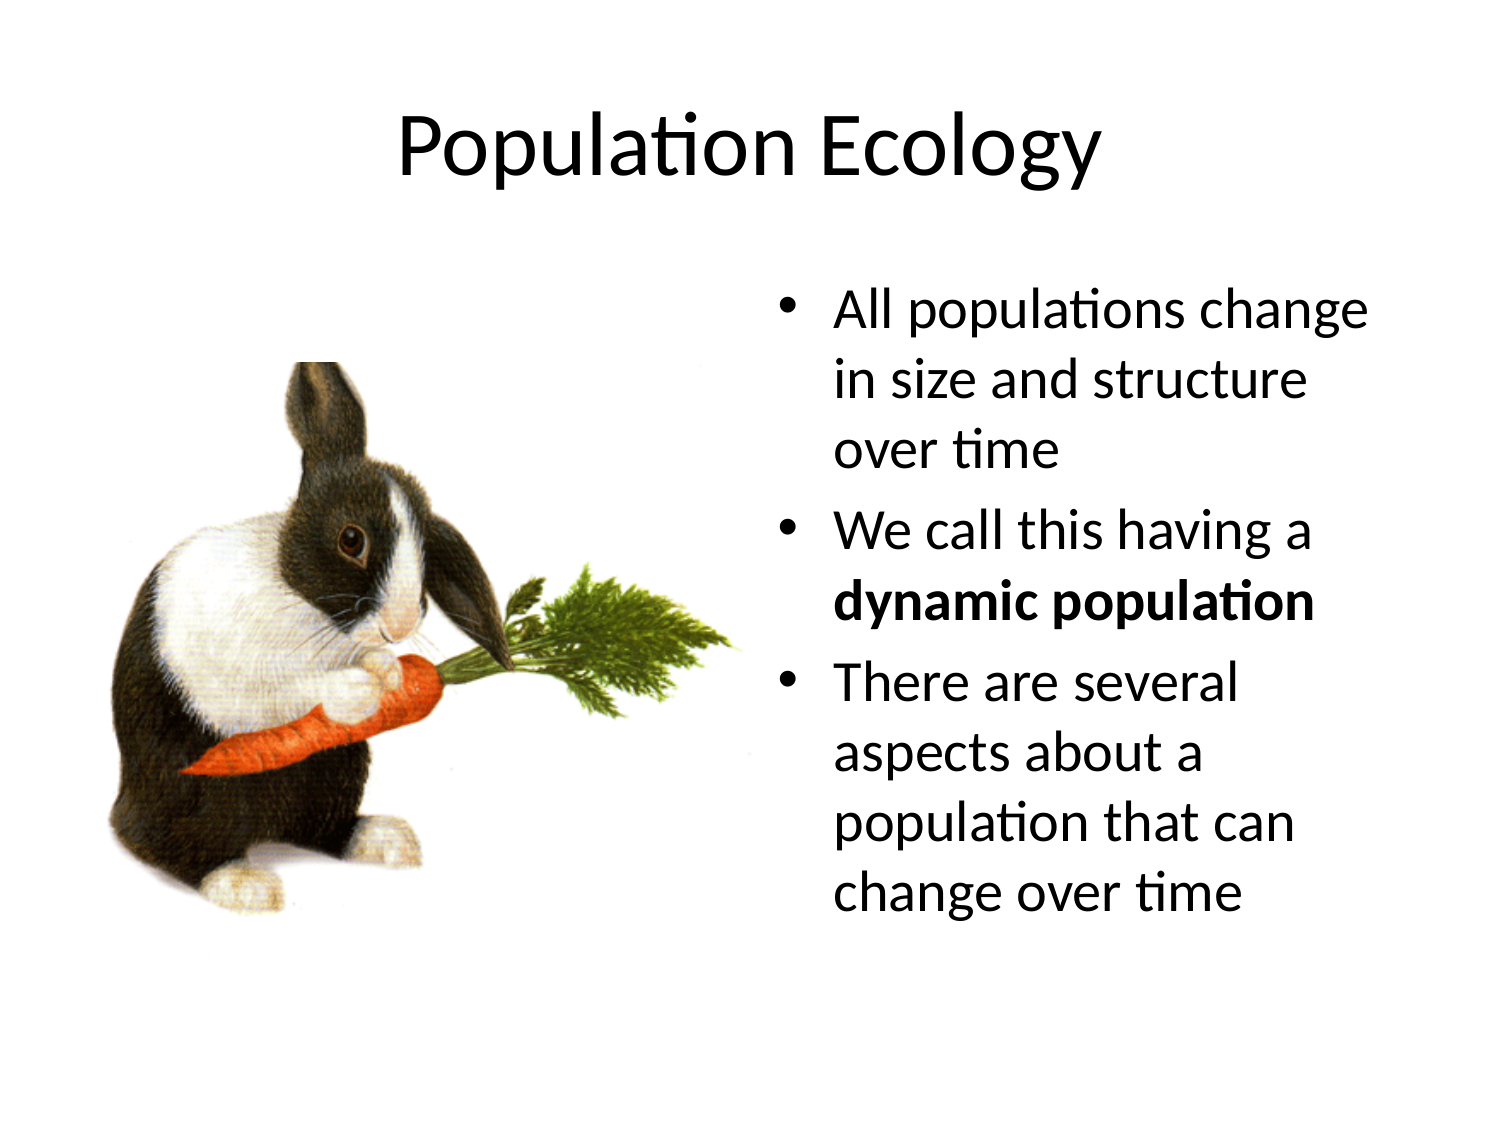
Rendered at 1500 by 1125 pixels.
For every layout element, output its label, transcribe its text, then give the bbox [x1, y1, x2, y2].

title Population Ecology [75, 45, 1425, 233]
picture [87, 362, 770, 963]
list All populations change in size and structure over time We call this having a dynamic population There are several aspects about a population that can change over time [762, 262, 1425, 1005]
